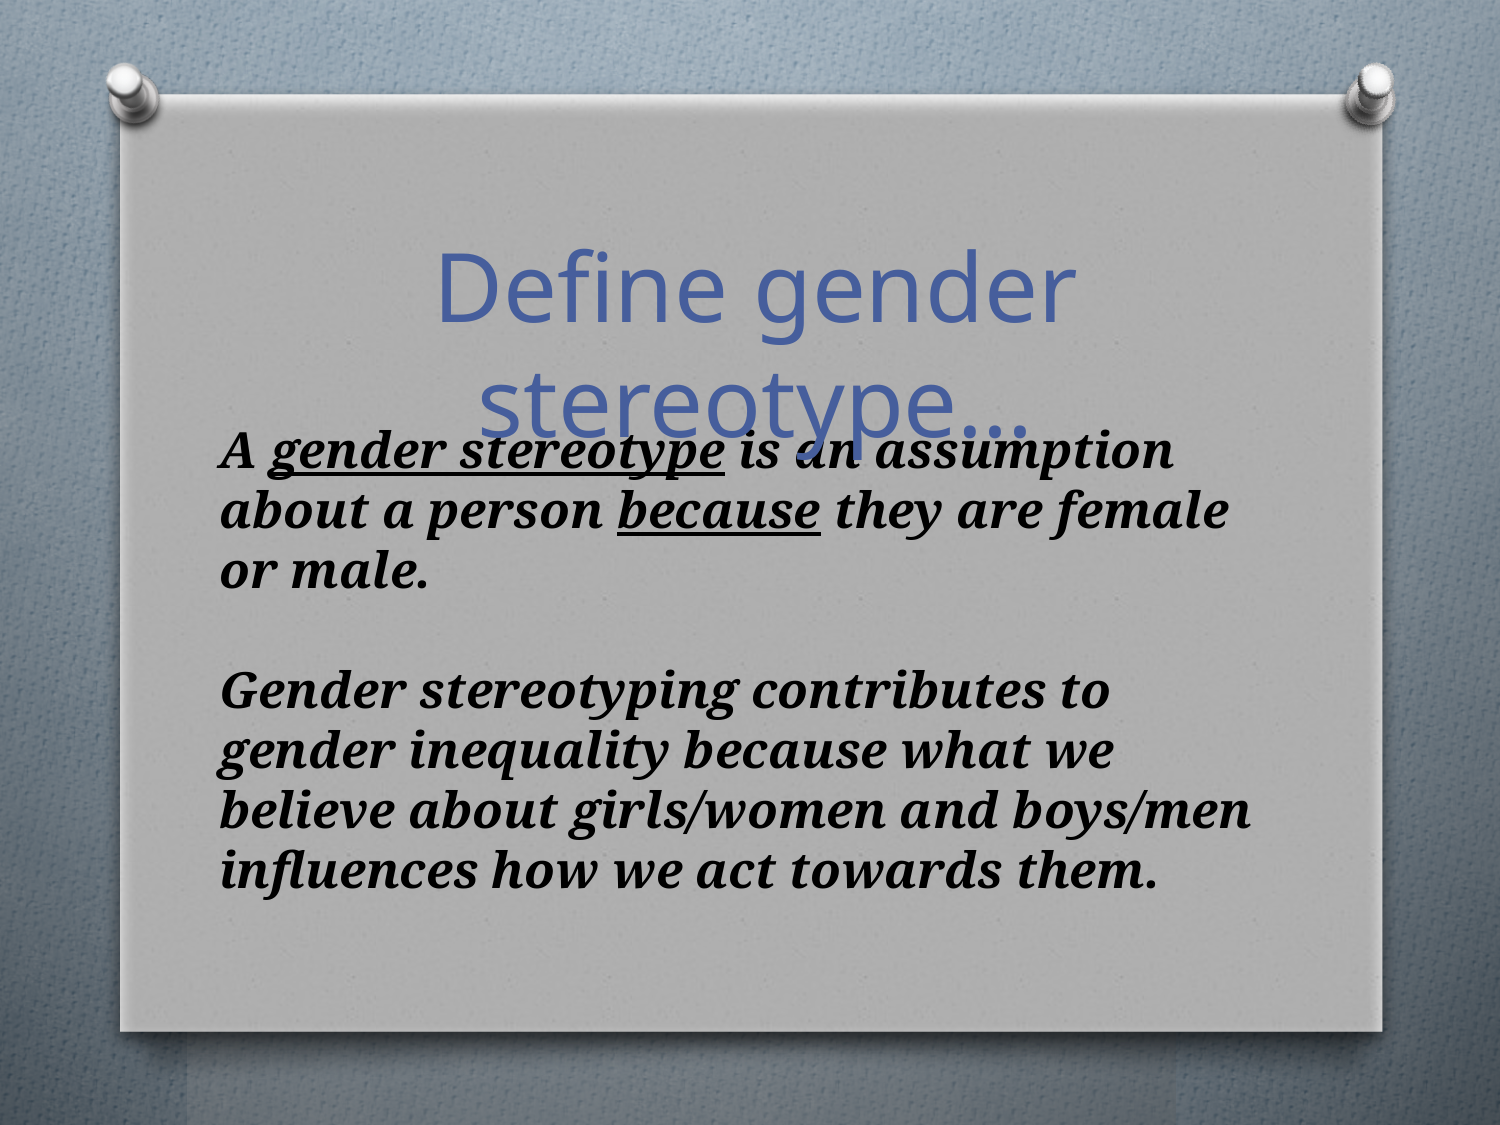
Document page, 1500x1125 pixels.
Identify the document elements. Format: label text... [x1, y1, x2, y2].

picture [75, 31, 197, 152]
picture [1317, 35, 1439, 156]
text_box Define gender stereotype… [135, 219, 1376, 463]
text_box A gender stereotype is an assumption about a person because they are female or male. Gender stereotyping contributes to gender inequality because what we believe about girls/women and boys/men influences how we act towards them. [206, 463, 1297, 905]
